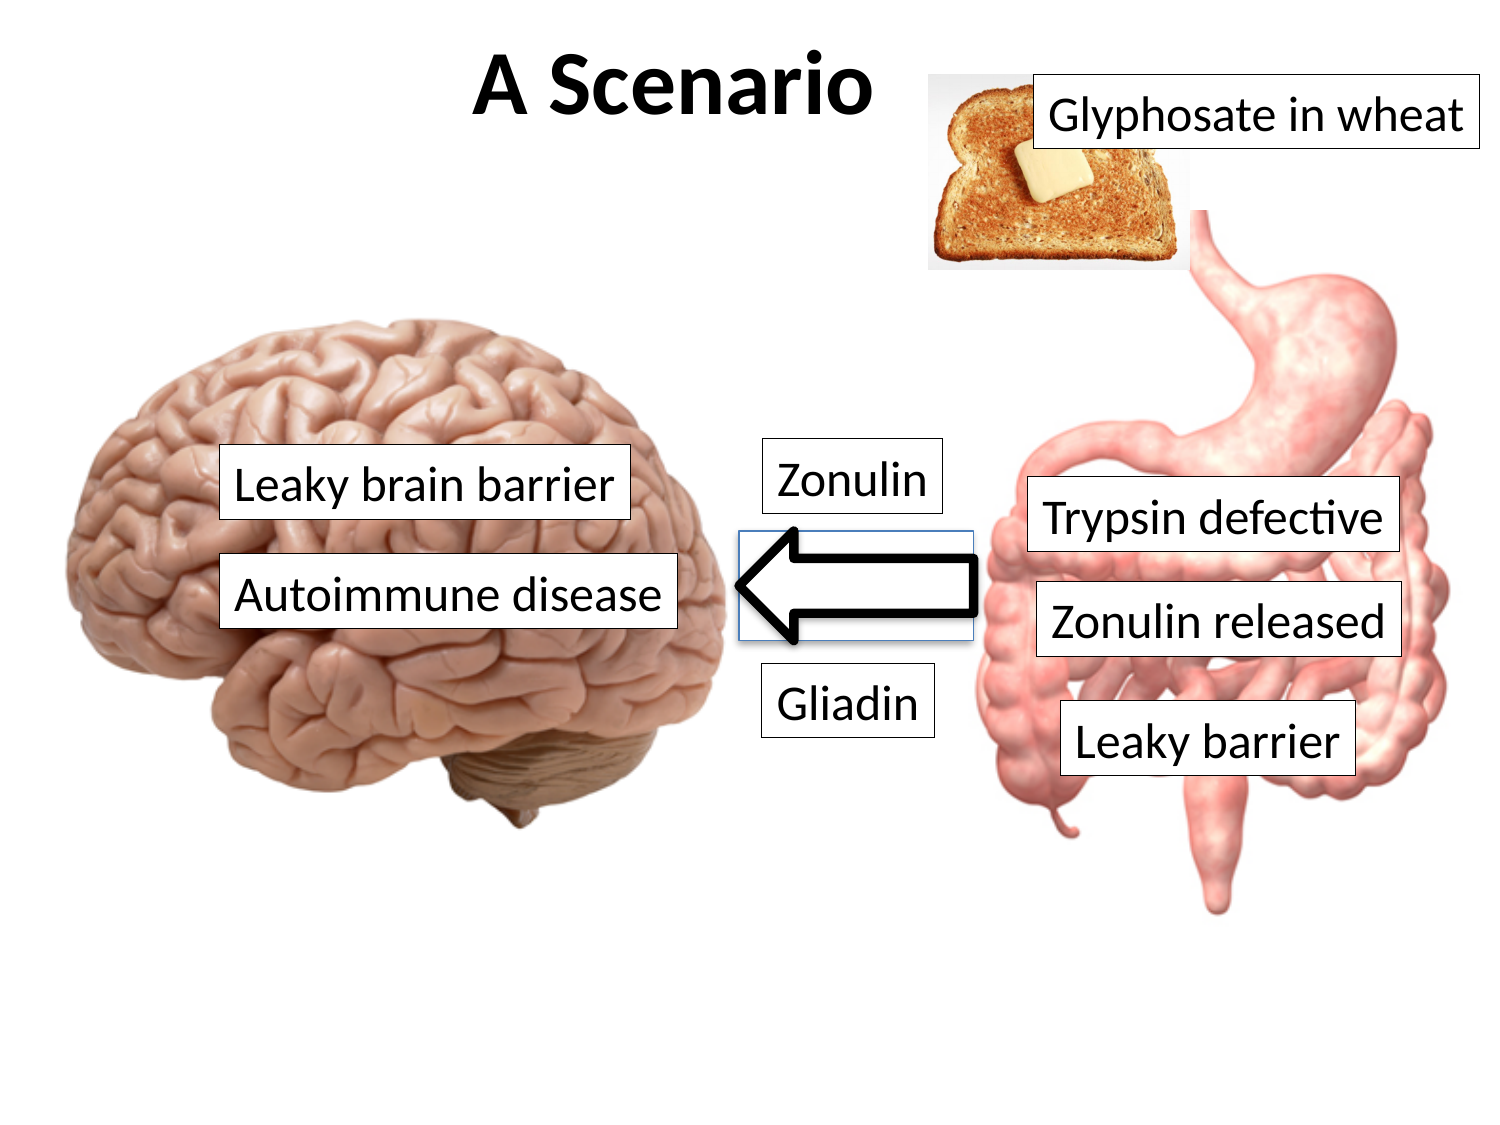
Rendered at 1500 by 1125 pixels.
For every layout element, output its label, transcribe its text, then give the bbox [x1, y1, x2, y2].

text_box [738, 530, 974, 641]
title A Scenario [0, 0, 1349, 173]
text_box Glyphosate in wheat [1192, 74, 1480, 149]
picture [0, 73, 1483, 930]
